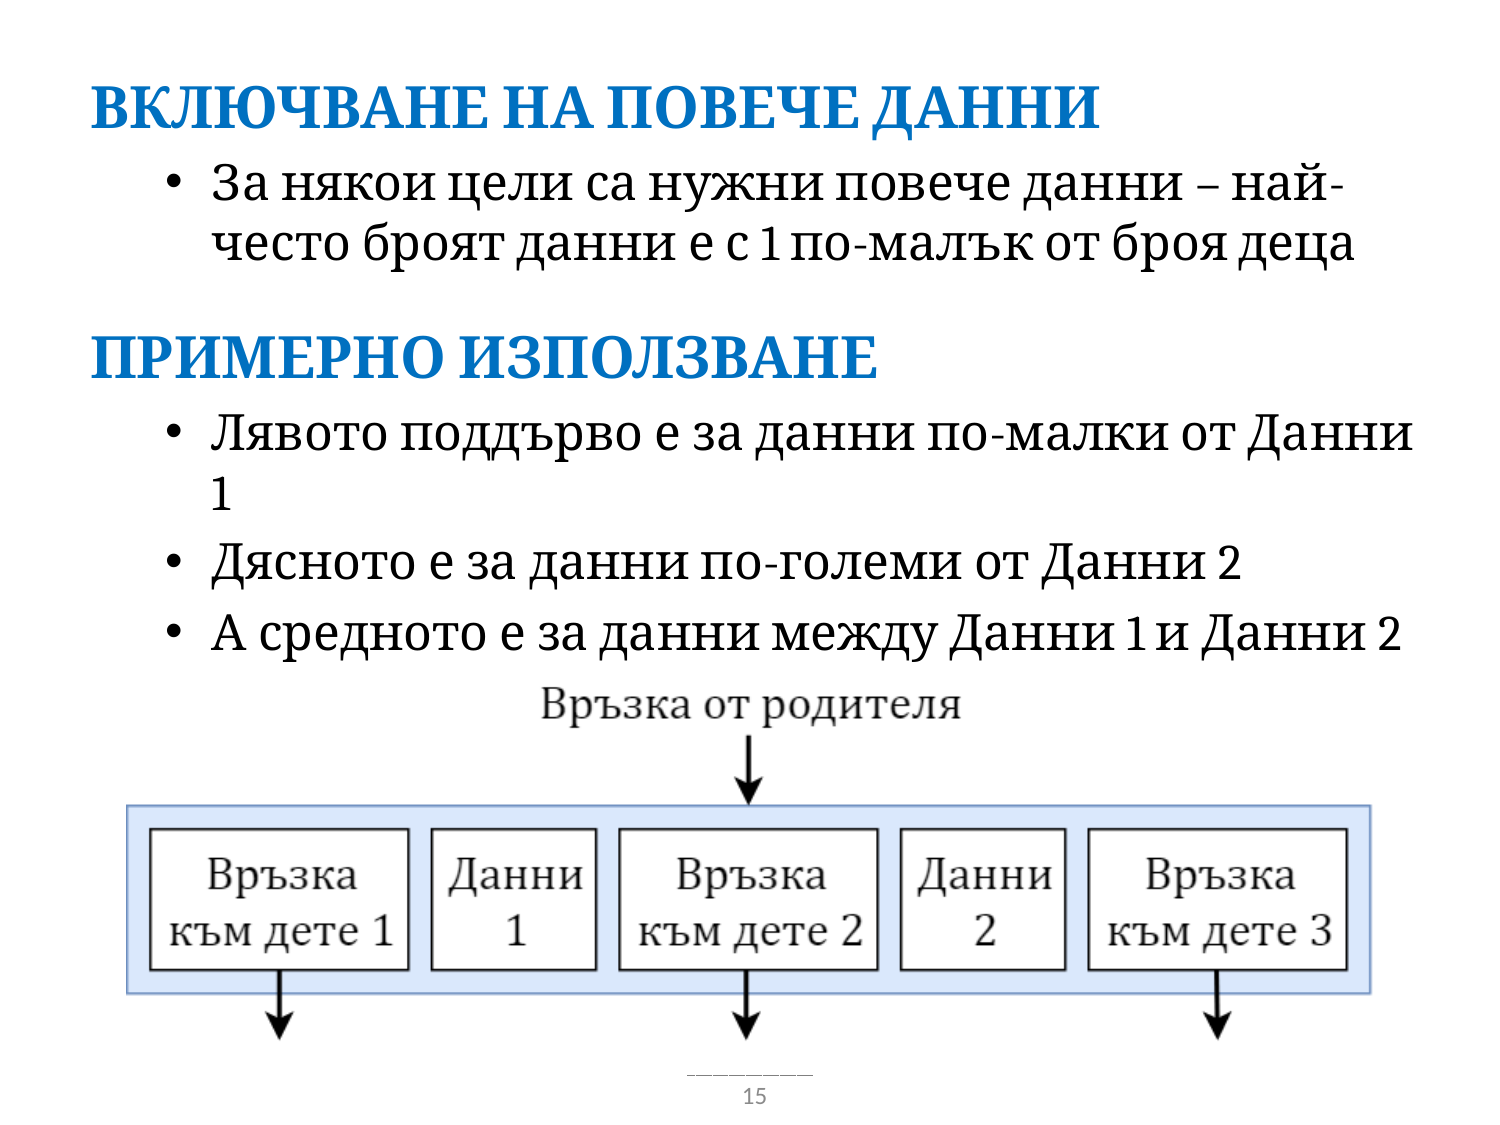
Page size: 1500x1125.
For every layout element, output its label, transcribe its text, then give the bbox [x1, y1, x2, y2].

slide_number 15 [579, 1072, 930, 1125]
picture [126, 663, 1374, 1063]
list Включване на повече данни За някои цели са нужни повече данни – най-често броят данни е с 1 по-малък от броя деца Примерно използване Лявото поддърво е за данни по-малки от Данни 1 Дясното е за данни по-големи от Данни 2 А средното е за данни между Данни 1 и Данни 2 [75, 62, 1450, 1063]
